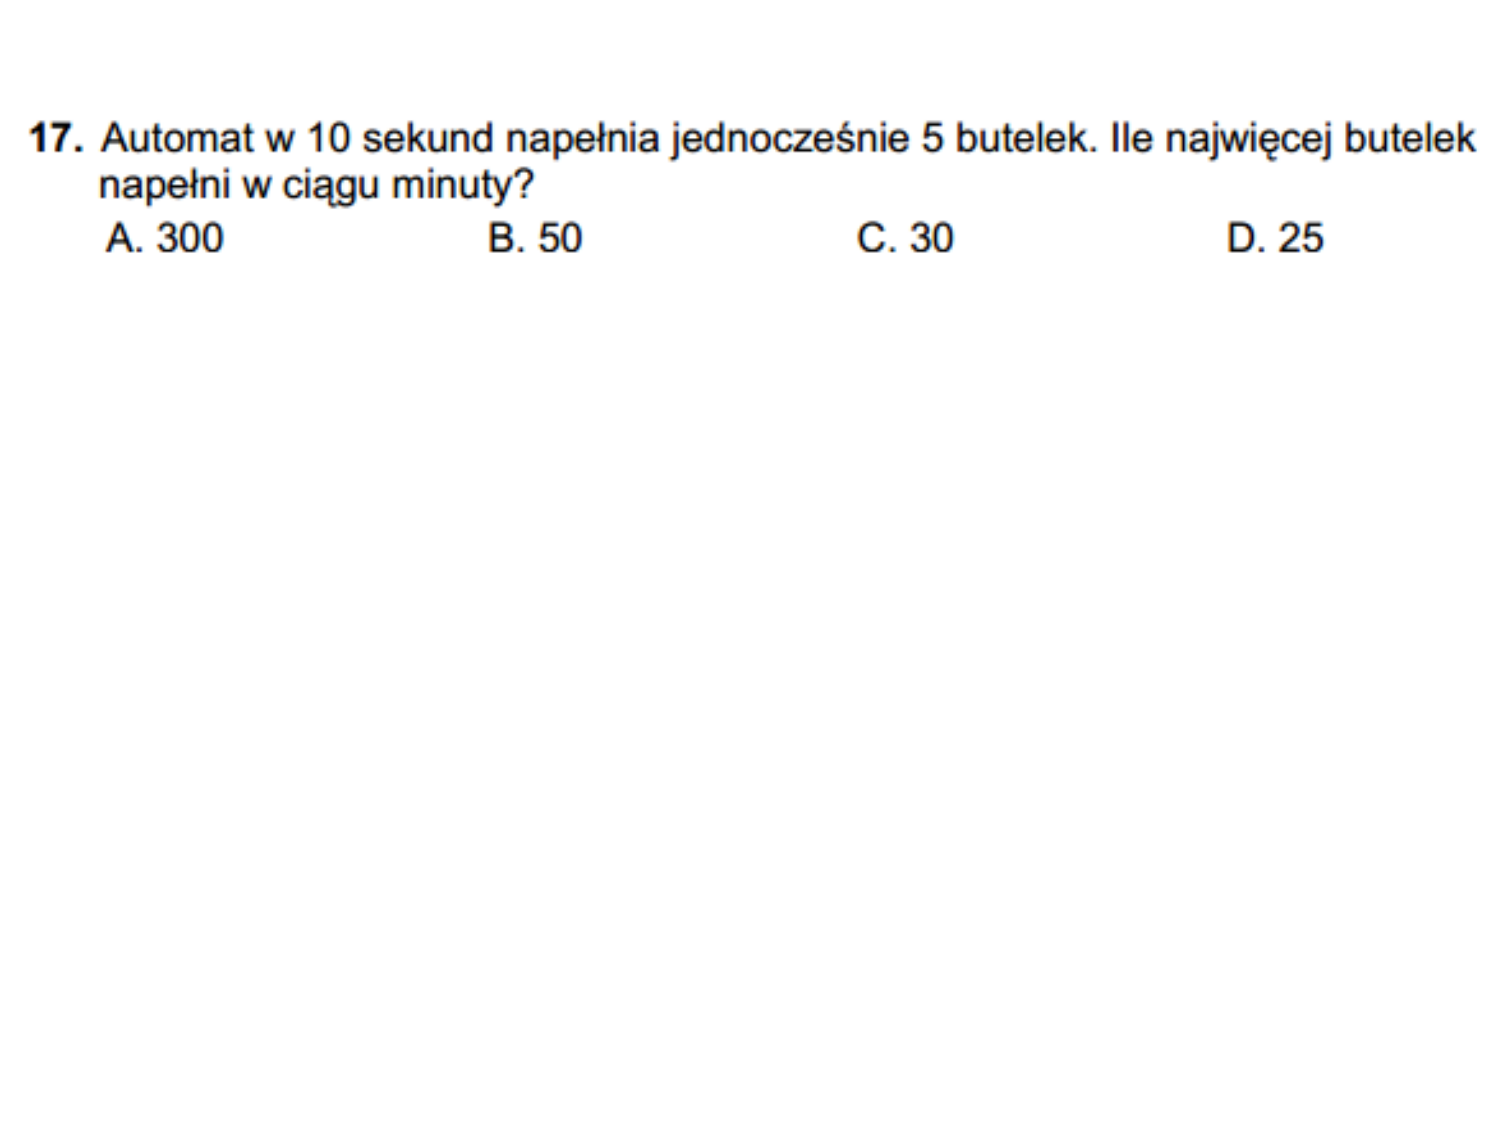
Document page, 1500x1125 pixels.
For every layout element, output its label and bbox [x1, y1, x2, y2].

picture [2, 101, 1500, 281]
